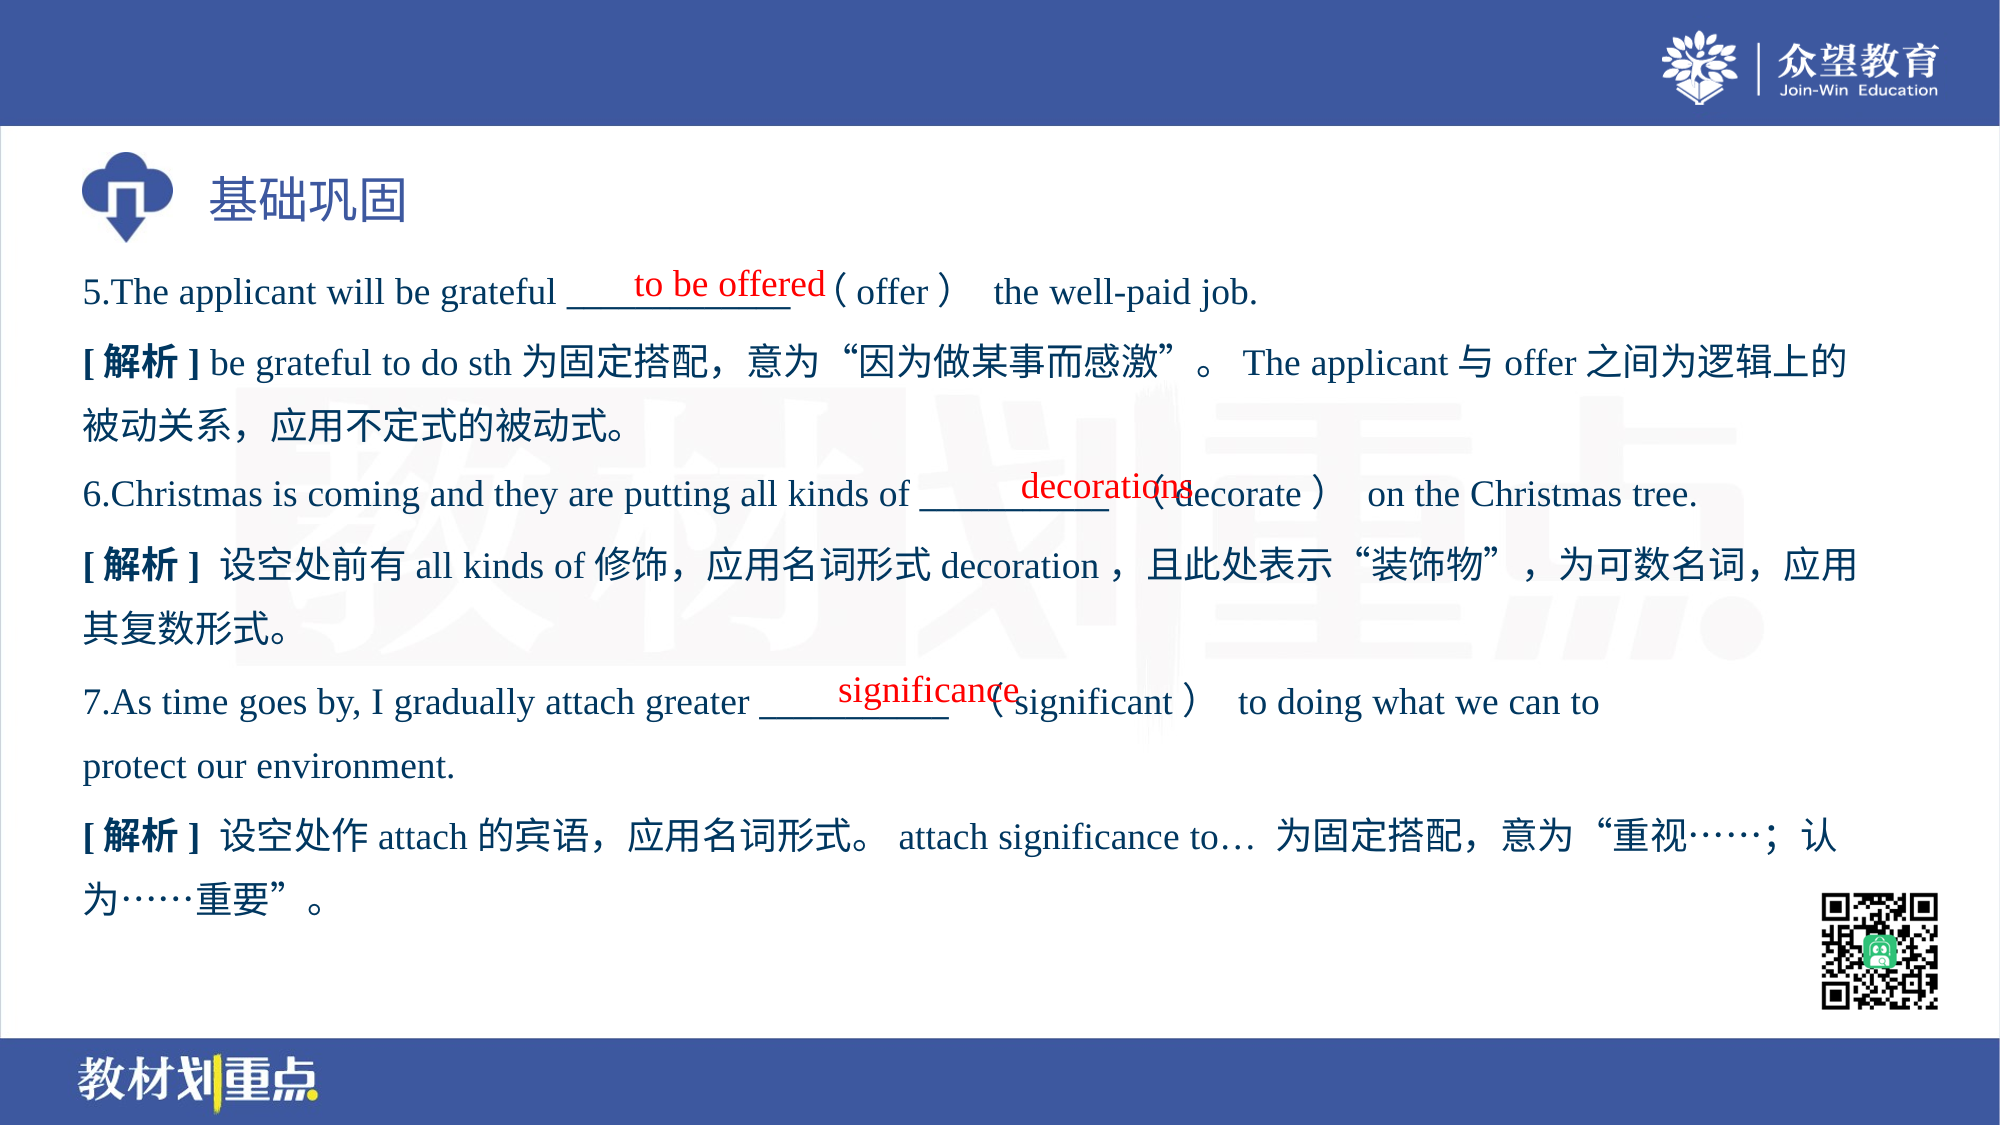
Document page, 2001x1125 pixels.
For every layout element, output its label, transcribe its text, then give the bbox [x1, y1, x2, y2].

text_box 5.The applicant will be grateful _____________ （offer） the well-paid job. [82, 247, 1817, 306]
text_box [解析] 设空处前有all kinds of修饰，应用名词形式decoration，且此处表示“装饰物”，为可数名词，应用 其复数形式。 [82, 516, 1817, 644]
text_box significance [824, 645, 1034, 704]
picture [0, 0, 2000, 1125]
text_box 6.Christmas is coming and they are putting all kinds of ___________ （decorate） on the Christmas tree. [82, 449, 1830, 508]
text_box [解析] 设空处作attach的宾语，应用名词形式。attach significance to… 为固定搭配，意为“重视……；认 为……重要”。 [82, 787, 1817, 915]
text_box [解析] be grateful to do sth为固定搭配，意为“因为做某事而感激”。The applicant与offer之间为逻辑上的 被动关系，应用不定式的被动式。 [82, 313, 1817, 441]
text_box to be offered [611, 239, 849, 297]
text_box 7.As time goes by, I gradually attach greater ___________ （significant） to doing what we can to protect our environment. [82, 652, 1817, 780]
text_box decorations [1007, 441, 1208, 500]
